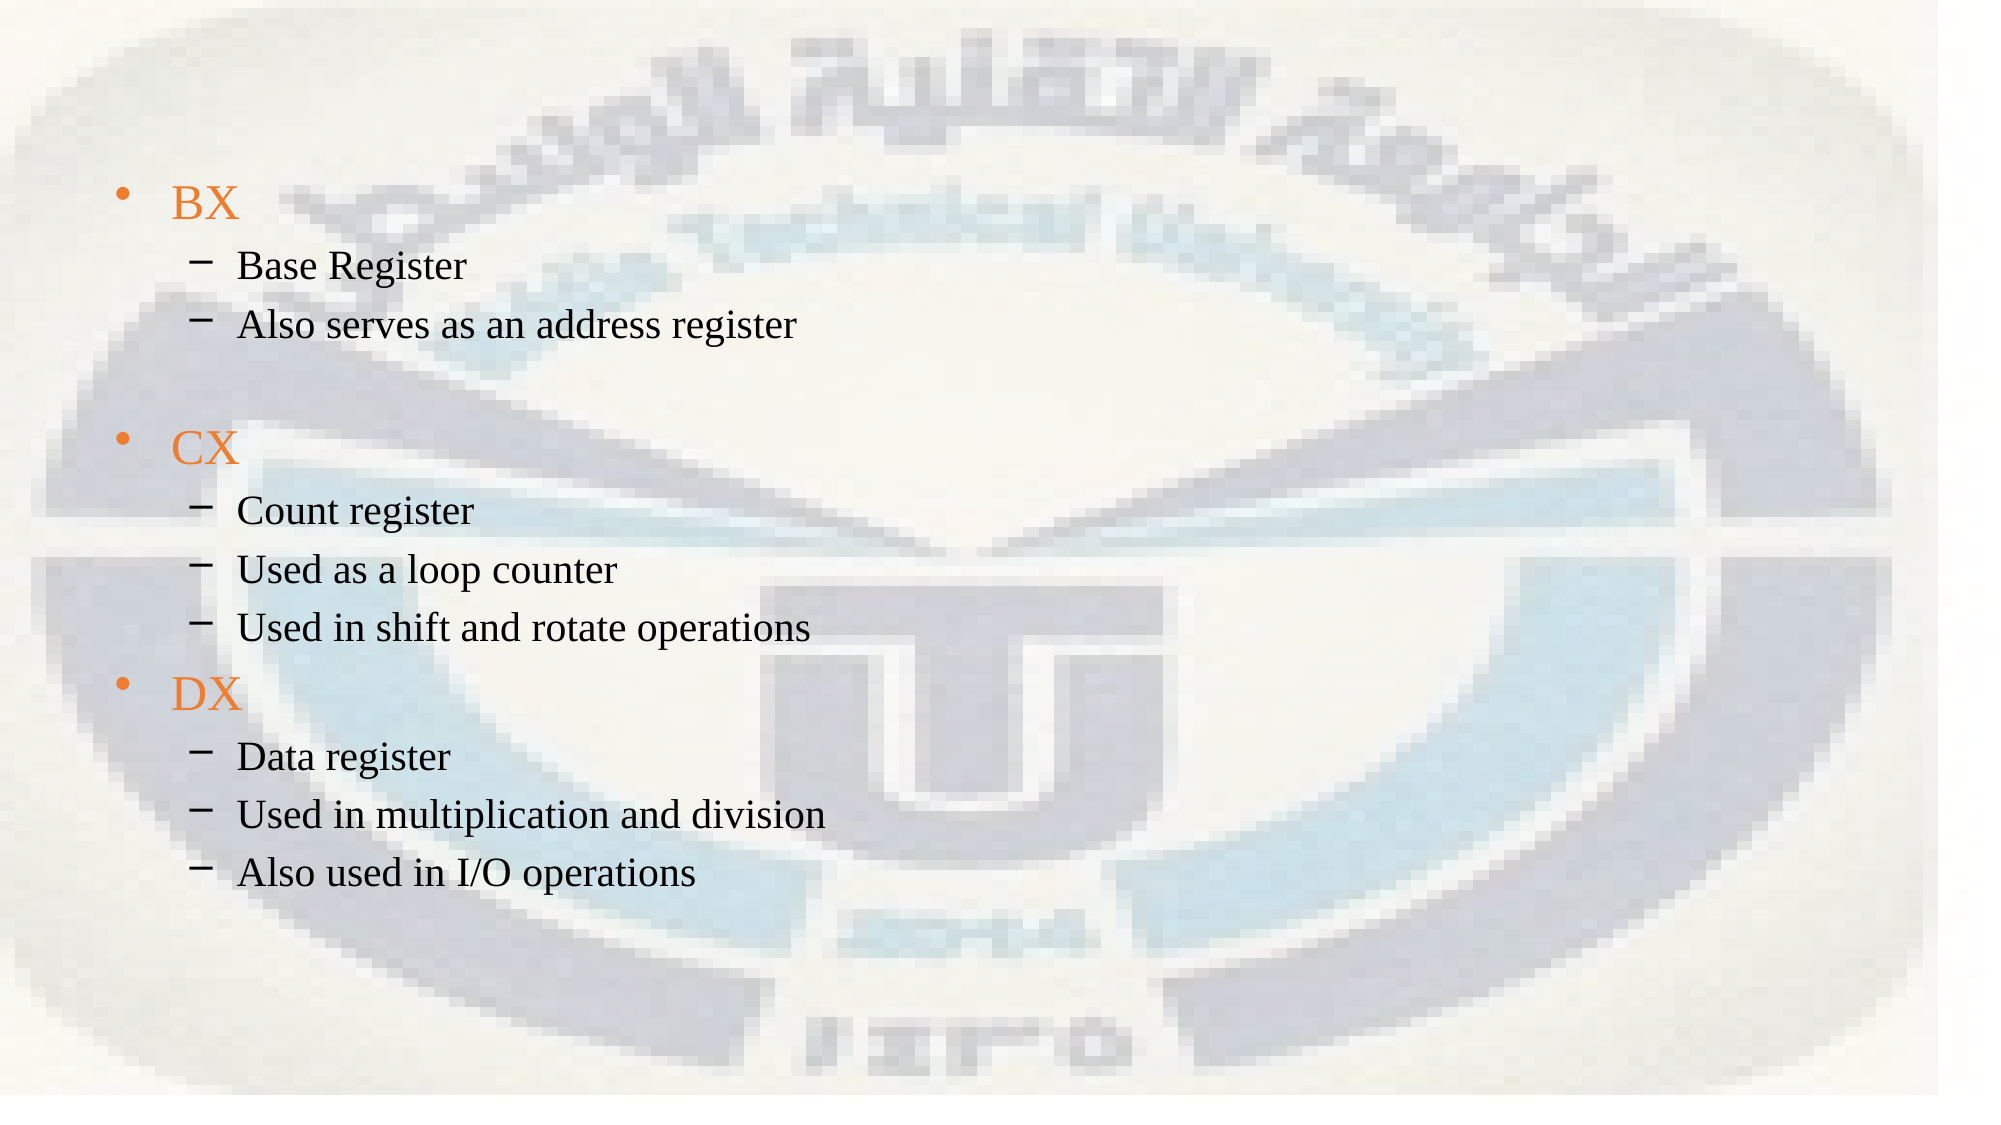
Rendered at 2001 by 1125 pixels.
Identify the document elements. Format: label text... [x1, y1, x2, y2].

text_box BX Base Register Also serves as an address register CX Count register Used as a loop counter Used in shift and rotate operations DX Data register Used in multiplication and division Also used in I/O operations [99, 162, 1900, 1000]
text_box Label Operator Operand[s] ;Comment INIT: mov ax, bx ; Copy contents of bx into ax Label - INIT: Operator - mov Operands - ax and bx Comment - alphanumeric string between ; and \n Not case sensitive Unlike other assemblers, destination operand is first mov is the mnemonic that the assembler translates into an opcode [0, 0, 2000, 1125]
